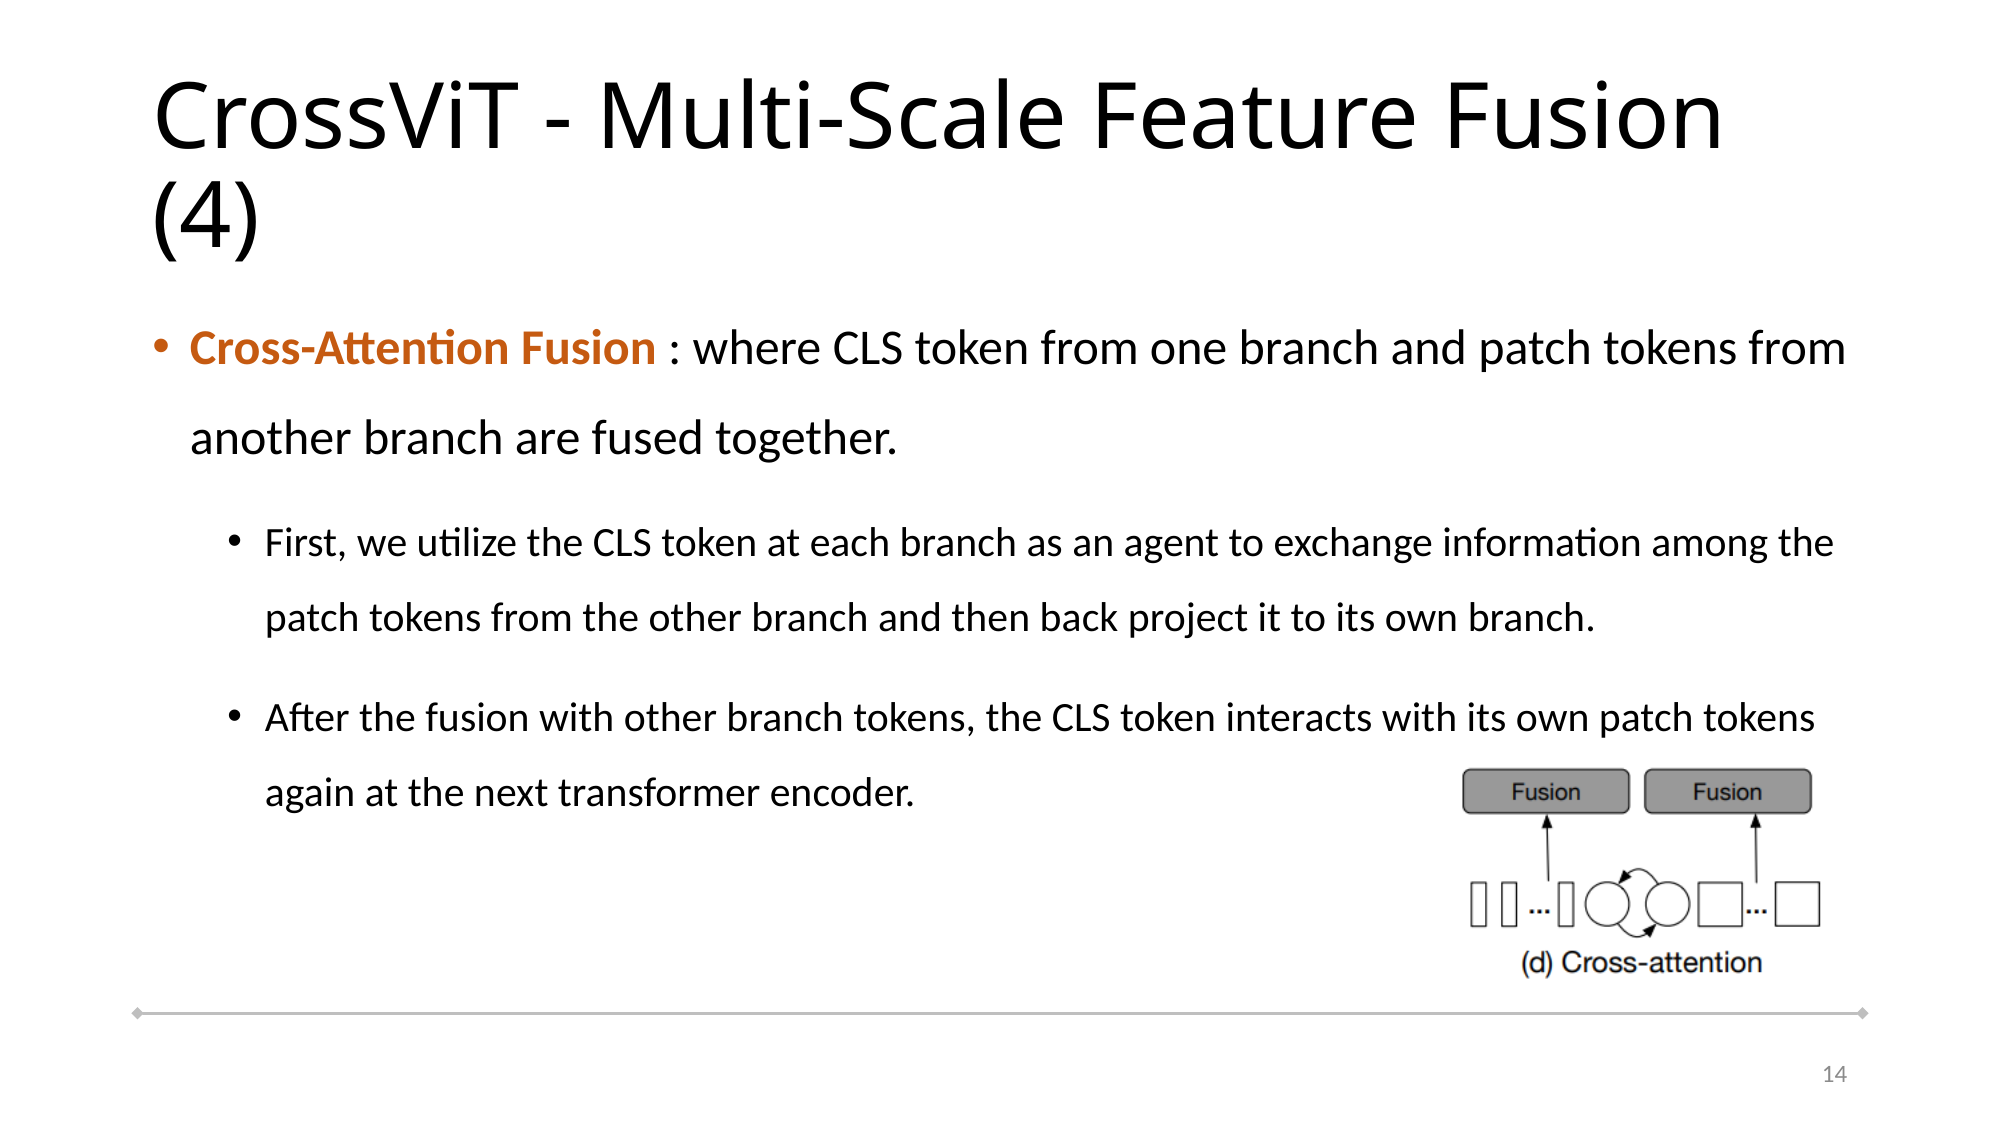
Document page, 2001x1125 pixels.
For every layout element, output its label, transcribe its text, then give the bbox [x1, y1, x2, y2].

slide_number 14 [1412, 1042, 1863, 1103]
picture [1448, 748, 1863, 999]
list Cross-Attention Fusion : where CLS token from one branch and patch tokens from another branch are fused together. First, we utilize the CLS token at each branch as an agent to exchange information among the patch tokens from the other branch and then back project it to its own branch. After the fusion with other branch tokens, the CLS token interacts with its own patch tokens again at the next transformer encoder. [137, 277, 1863, 1013]
title CrossViT - Multi-Scale Feature Fusion (4) [137, 59, 1863, 277]
